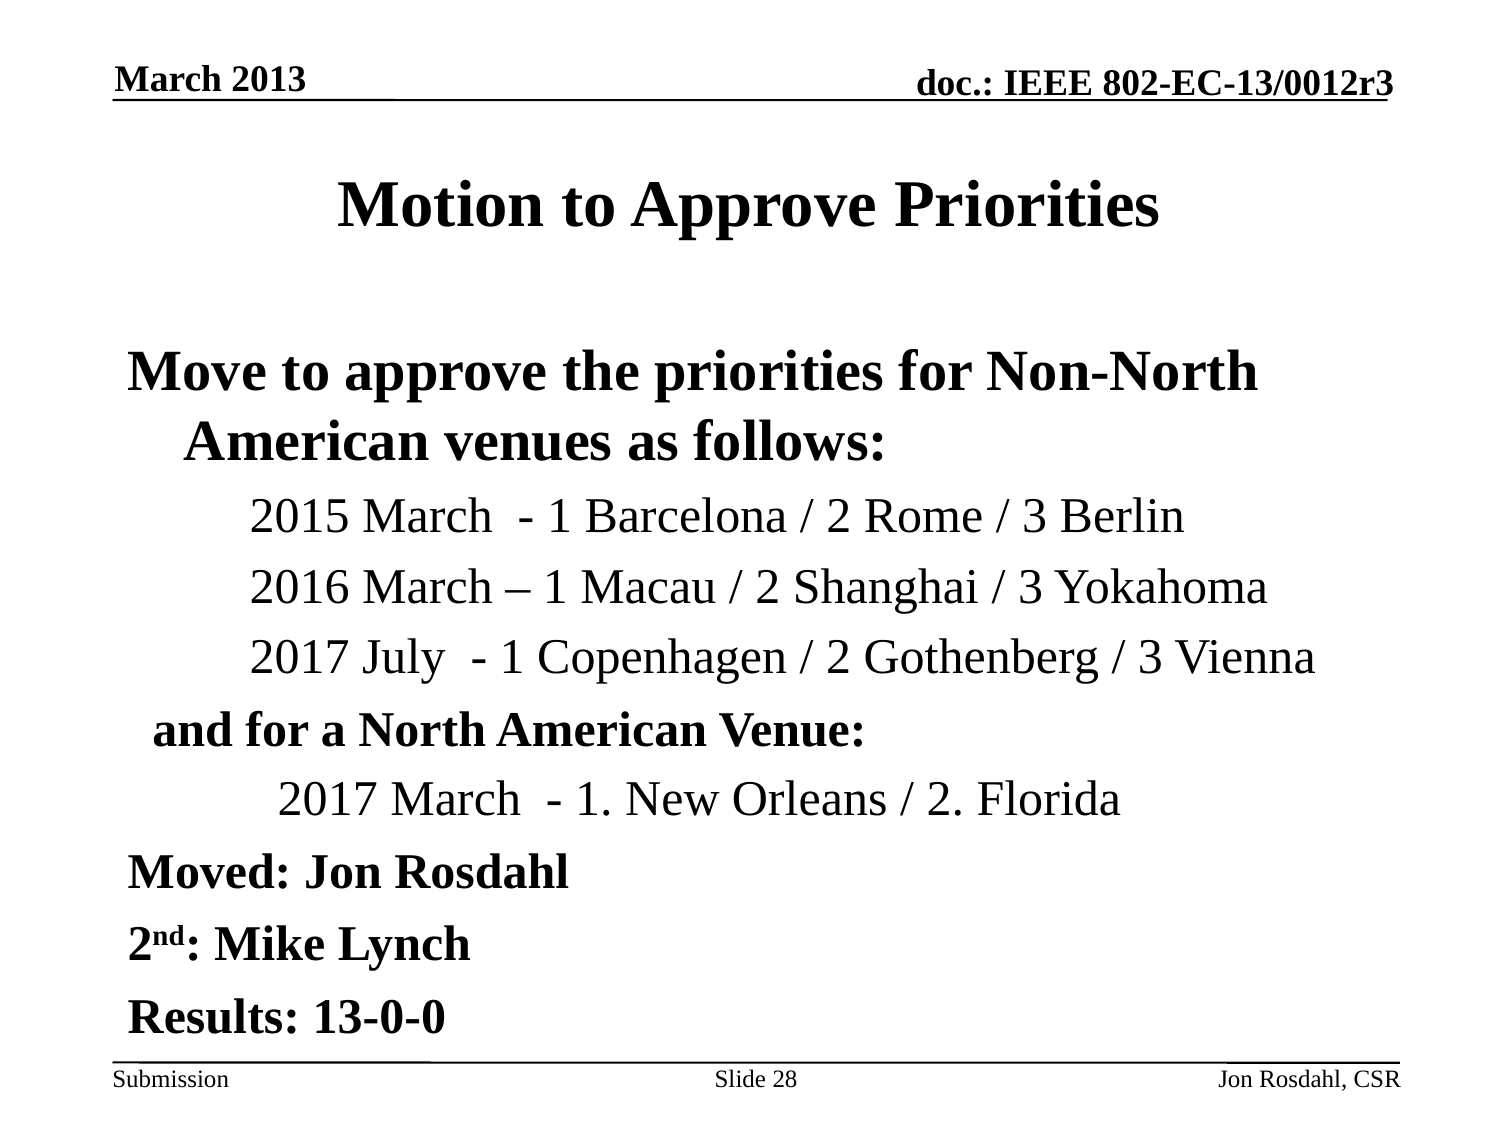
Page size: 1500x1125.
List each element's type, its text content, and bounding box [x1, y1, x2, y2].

footer Jon Rosdahl, CSR [878, 1061, 1402, 1093]
title Motion to Approve Priorities [112, 112, 1388, 288]
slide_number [114, 54, 423, 100]
list Move to approve the priorities for Non-North American venues as follows: 2015 March - 1 Barcelona / 2 Rome / 3 Berlin 2016 March – 1 Macau / 2 Shanghai / 3 Yokahoma 2017 July - 1 Copenhagen / 2 Gothenberg / 3 Vienna and for a North American Venue: 2017 March - 1. New Orleans / 2. Florida Moved: Jon Rosdahl 2nd: Mike Lynch Results: 13-0-0 [112, 324, 1388, 1051]
slide_number Slide 28 [712, 1061, 800, 1123]
